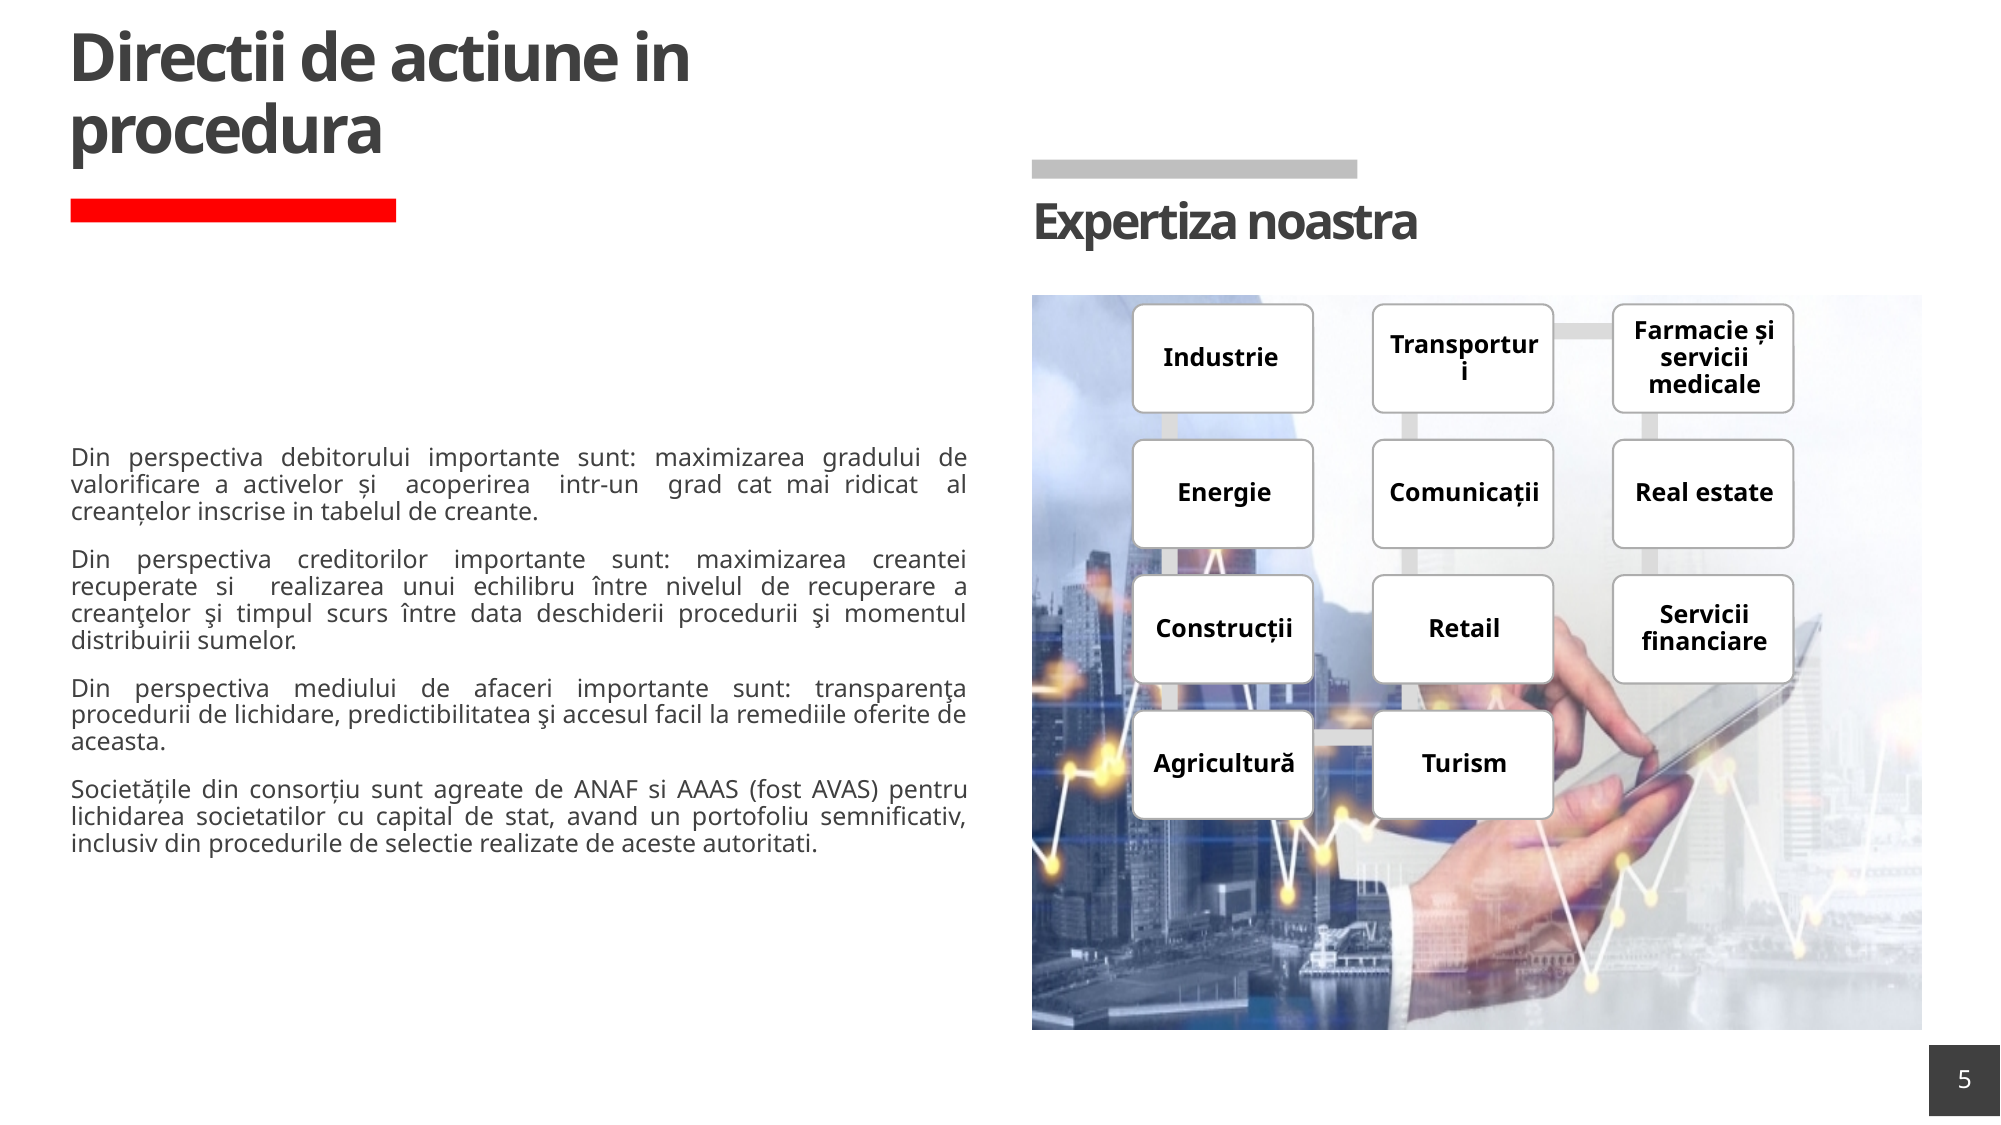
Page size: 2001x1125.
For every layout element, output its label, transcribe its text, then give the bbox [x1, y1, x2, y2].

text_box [1091, 304, 1835, 820]
text_box [1031, 159, 1358, 180]
text_box Expertiza noastra [1032, 188, 1597, 260]
picture [1031, 295, 1922, 1030]
text_box [70, 198, 397, 223]
slide_number 5 [1929, 1045, 2000, 1117]
title Directii de actiune in procedura [69, 60, 944, 132]
list Din perspectiva debitorului importante sunt: maximizarea gradului de valorificare a activelor şi acoperirea intr-un grad cat mai ridicat al creanţelor inscrise in tabelul de creante. Din perspectiva creditorilor importante sunt: maximizarea creantei recuperate si realizarea unui echilibru între nivelul de recuperare a creanţelor şi timpul scurs între data deschiderii procedurii şi momentul distribuirii sumelor. Din perspectiva mediului de afaceri importante sunt: transparenţa procedurii de lichidare, predictibilitatea şi accesul facil la remediile oferite de aceasta. Societățile din consorțiu sunt agreate de ANAF si AAAS (fost AVAS) pentru lichidarea societatilor cu capital de stat, avand un portofoliu semnificativ, inclusiv din procedurile de selectie realizate de aceste autoritati. [70, 445, 969, 906]
